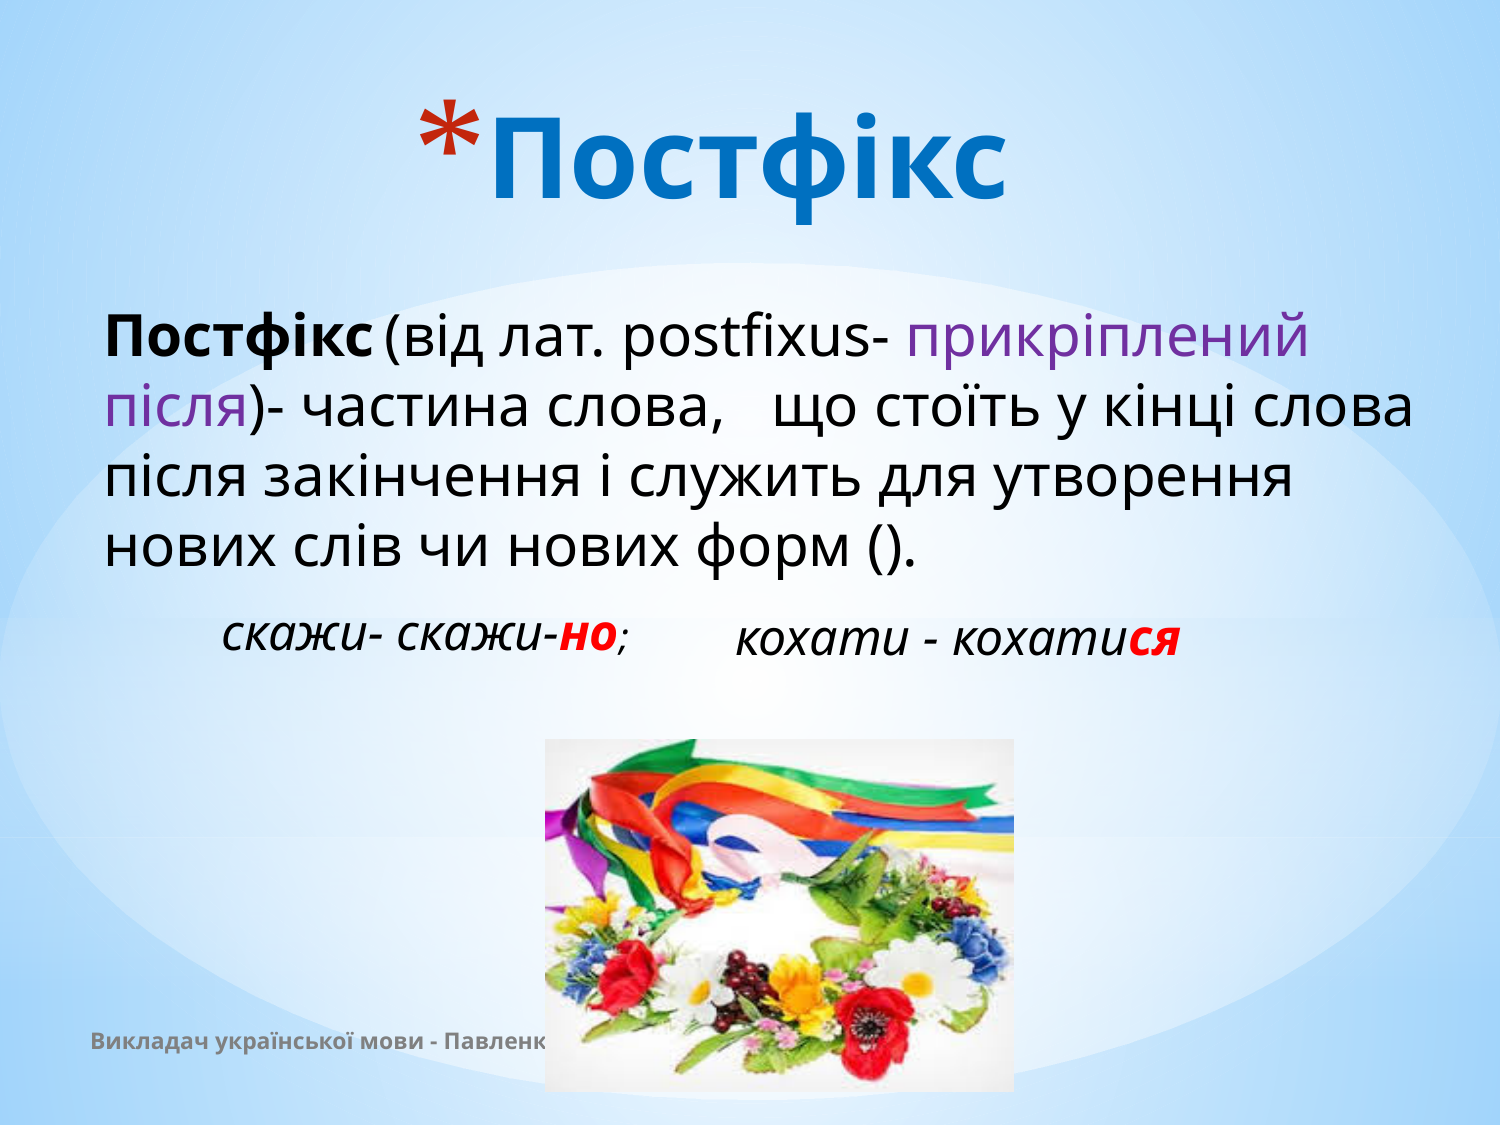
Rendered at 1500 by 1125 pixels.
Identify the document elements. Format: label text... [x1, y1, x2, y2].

picture [545, 739, 1014, 1092]
footer Викладач української мови - Павленко В.В. [75, 1012, 539, 1073]
text_box кохати - кохатися [720, 597, 1198, 673]
title Постфікс [177, 78, 1247, 266]
text_box скажи- скажи-но; [206, 593, 691, 668]
text_box Постфікс (від лат. postfixus- прикріплений після)- частина слова, що стоїть у кінці слова після закінчення і служить для утворення нових слів чи нових форм (). [88, 290, 1471, 586]
